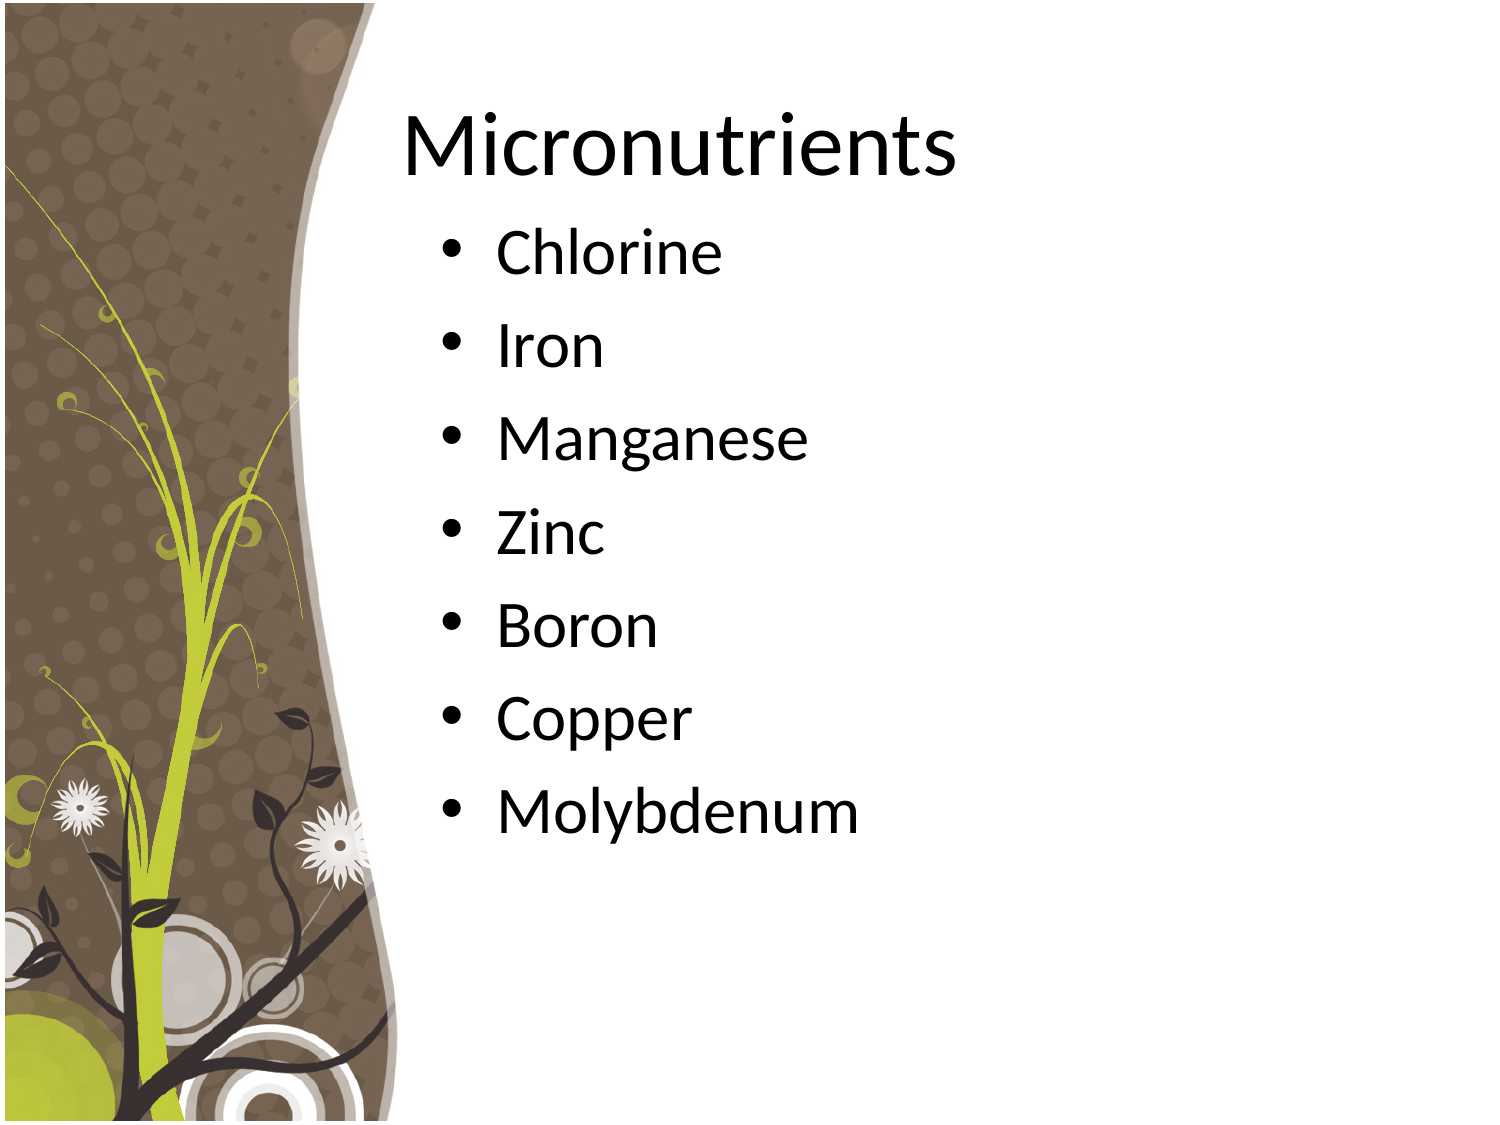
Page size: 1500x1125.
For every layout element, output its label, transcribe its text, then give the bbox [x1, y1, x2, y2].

picture [0, 0, 1500, 1125]
list Chlorine Iron Manganese Zinc Boron Copper Molybdenum [424, 199, 1426, 1076]
title Micronutrients [386, 44, 1426, 233]
